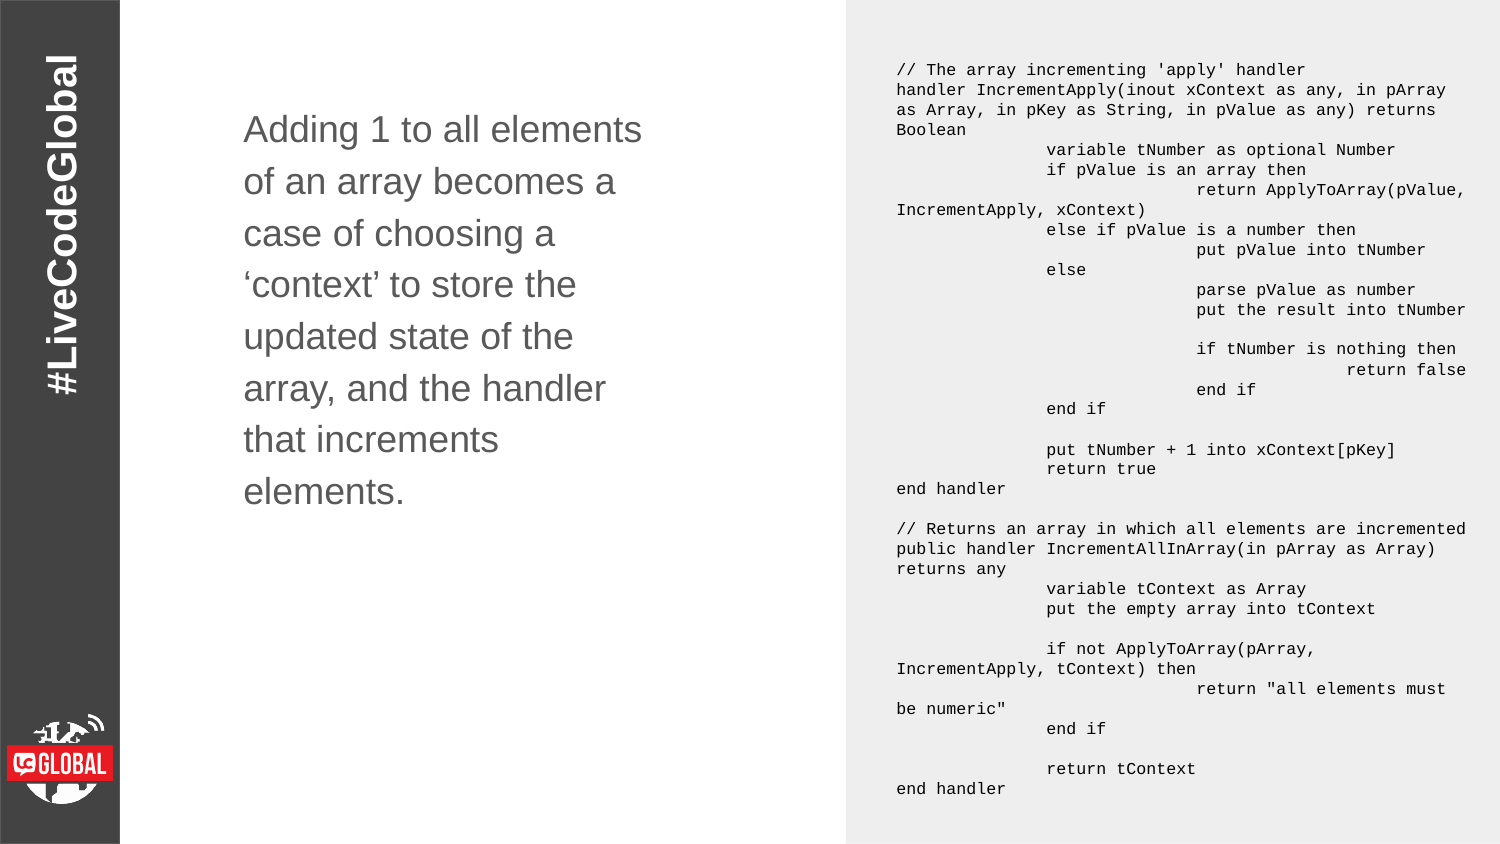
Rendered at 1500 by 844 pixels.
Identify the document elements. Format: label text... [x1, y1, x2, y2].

picture [7, 714, 113, 804]
subtitle Adding 1 to all elements of an array becomes a case of choosing a ‘context’ to store the updated state of the array, and the handler that increments elements. [228, 83, 671, 682]
text_box // The array incrementing 'apply' handler handler IncrementApply(inout xContext as any, in pArray as Array, in pKey as String, in pValue as any) returns Boolean variable tNumber as optional Number if pValue is an array then return ApplyToArray(pValue, IncrementApply, xContext) else if pValue is a number then put pValue into tNumber else parse pValue as number put the result into tNumber if tNumber is nothing then return false end if end if put tNumber + 1 into xContext[pKey] return true end handler // Returns an array in which all elements are incremented public handler IncrementAllInArray(in pArray as Array) returns any variable tContext as Array put the empty array into tContext if not ApplyToArray(pArray, IncrementApply, tContext) then return "all elements must be numeric" end if return tContext end handler [881, 43, 1490, 844]
